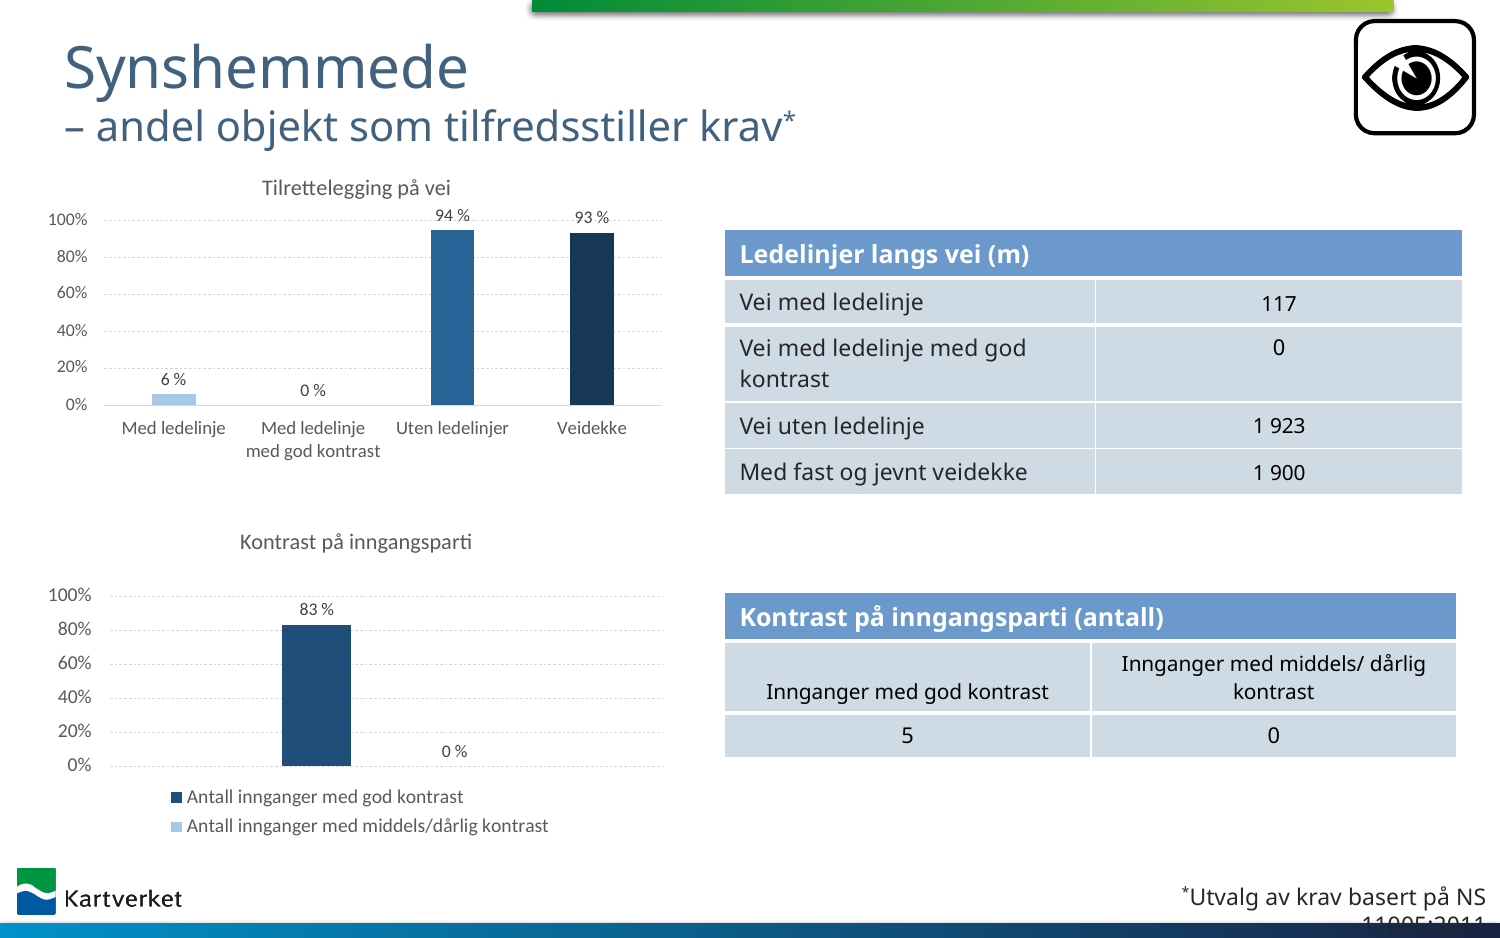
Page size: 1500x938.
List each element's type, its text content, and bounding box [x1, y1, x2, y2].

table_cell Vei uten ledelinje [725, 403, 1095, 448]
table_header Kontrast på inngangsparti (antall) [725, 593, 1456, 639]
text_box *Utvalg av krav basert på NS 11005:2011 [1068, 873, 1500, 938]
table_cell Vei med ledelinje [725, 280, 1095, 323]
picture [41, 520, 673, 846]
table_cell Vei med ledelinje med god kontrast [725, 327, 1095, 401]
table_cell 0 [1096, 327, 1462, 401]
table_cell 1 923 [1096, 403, 1462, 448]
table_cell 117 [1096, 280, 1462, 323]
table_cell 0 [1092, 715, 1456, 757]
table_cell 5 [725, 715, 1090, 757]
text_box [1355, 20, 1475, 134]
table_cell 1 900 [1096, 449, 1462, 494]
table_cell Innganger med middels/ dårlig kontrast [1092, 643, 1456, 711]
table_cell Med fast og jevnt veidekke [725, 449, 1095, 494]
text_box Synshemmede – andel objekt som tilfredsstiller krav* [49, 24, 1431, 158]
table_header Ledelinjer langs vei (m) [725, 230, 1462, 276]
table_cell Innganger med god kontrast [725, 643, 1090, 711]
picture [41, 166, 673, 492]
